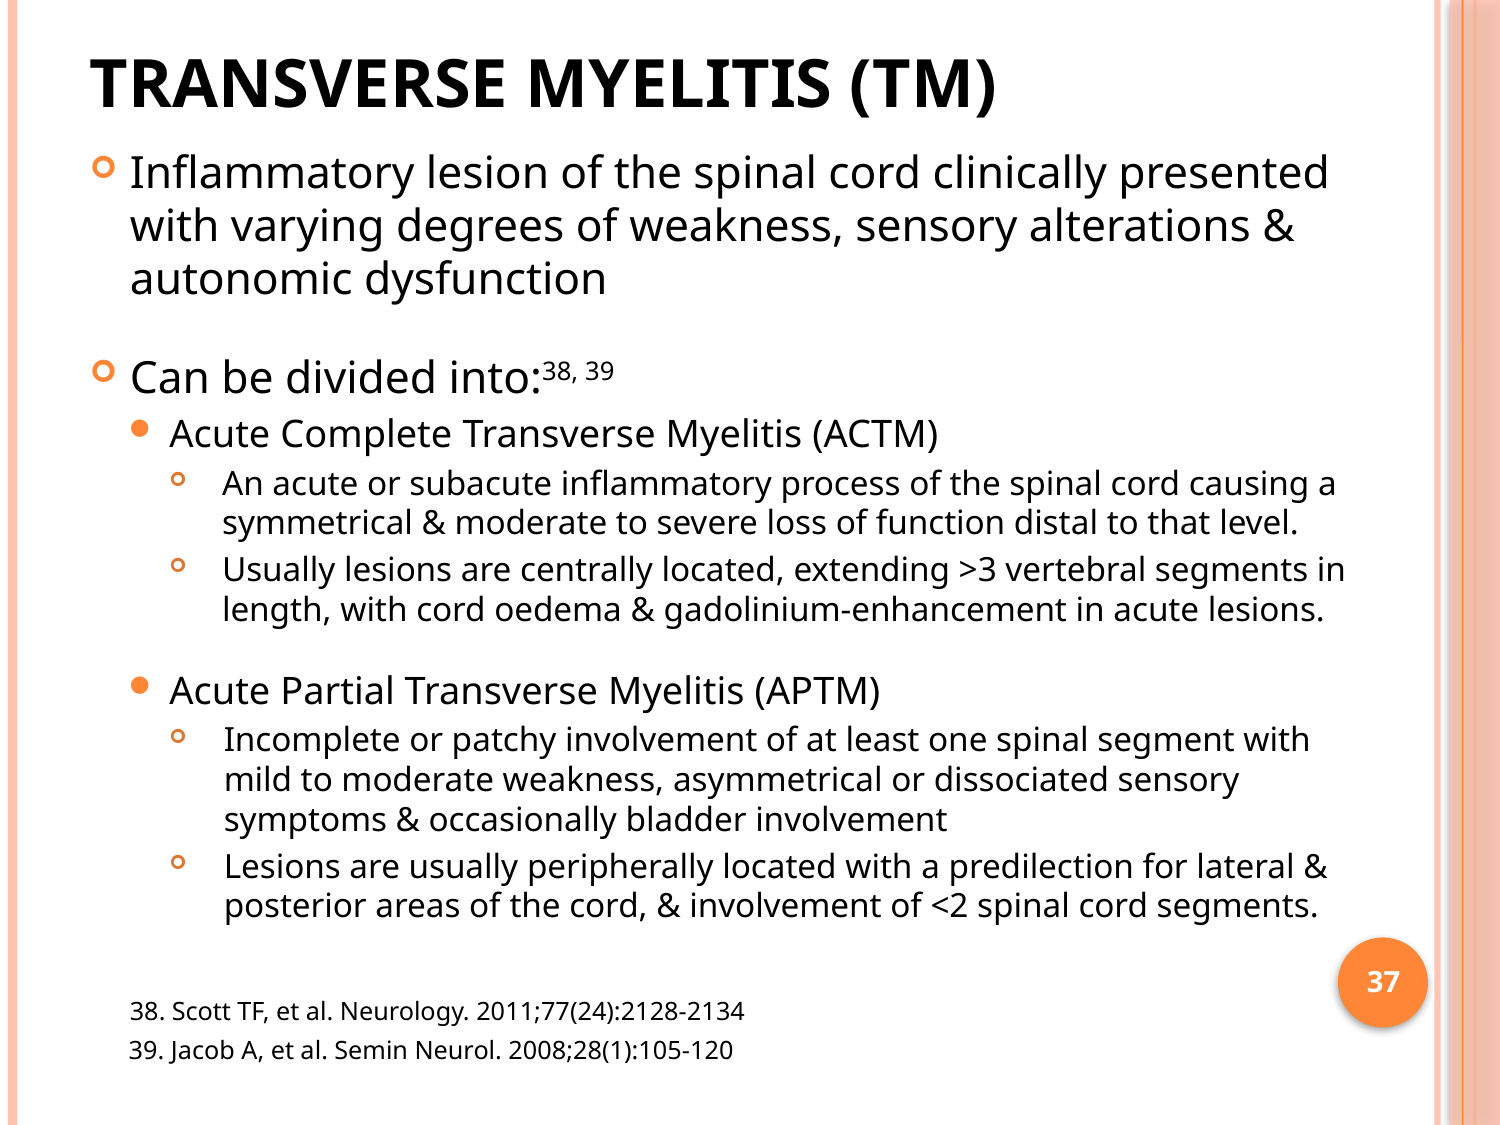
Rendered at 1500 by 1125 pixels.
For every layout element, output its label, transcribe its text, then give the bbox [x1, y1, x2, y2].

list Inflammatory lesion of the spinal cord clinically presented with varying degrees of weakness, sensory alterations & autonomic dysfunction Can be divided into:38, 39 Acute Complete Transverse Myelitis (ACTM) An acute or subacute inflammatory process of the spinal cord causing a symmetrical & moderate to severe loss of function distal to that level. Usually lesions are centrally located, extending >3 vertebral segments in length, with cord oedema & gadolinium-enhancement in acute lesions. Acute Partial Transverse Myelitis (APTM) Incomplete or patchy involvement of at least one spinal segment with mild to moderate weakness, asymmetrical or dissociated sensory symptoms & occasionally bladder involvement Lesions are usually peripherally located with a predilection for lateral & posterior areas of the cord, & involvement of <2 spinal cord segments. 38. Scott TF, et al. Neurology. 2011;77(24):2128-2134 39. Jacob A, et al. Semin Neurol. 2008;28(1):105-120 [75, 136, 1377, 1116]
title Transverse Myelitis (TM) [75, 10, 1300, 129]
slide_number 37 [1333, 940, 1434, 1027]
